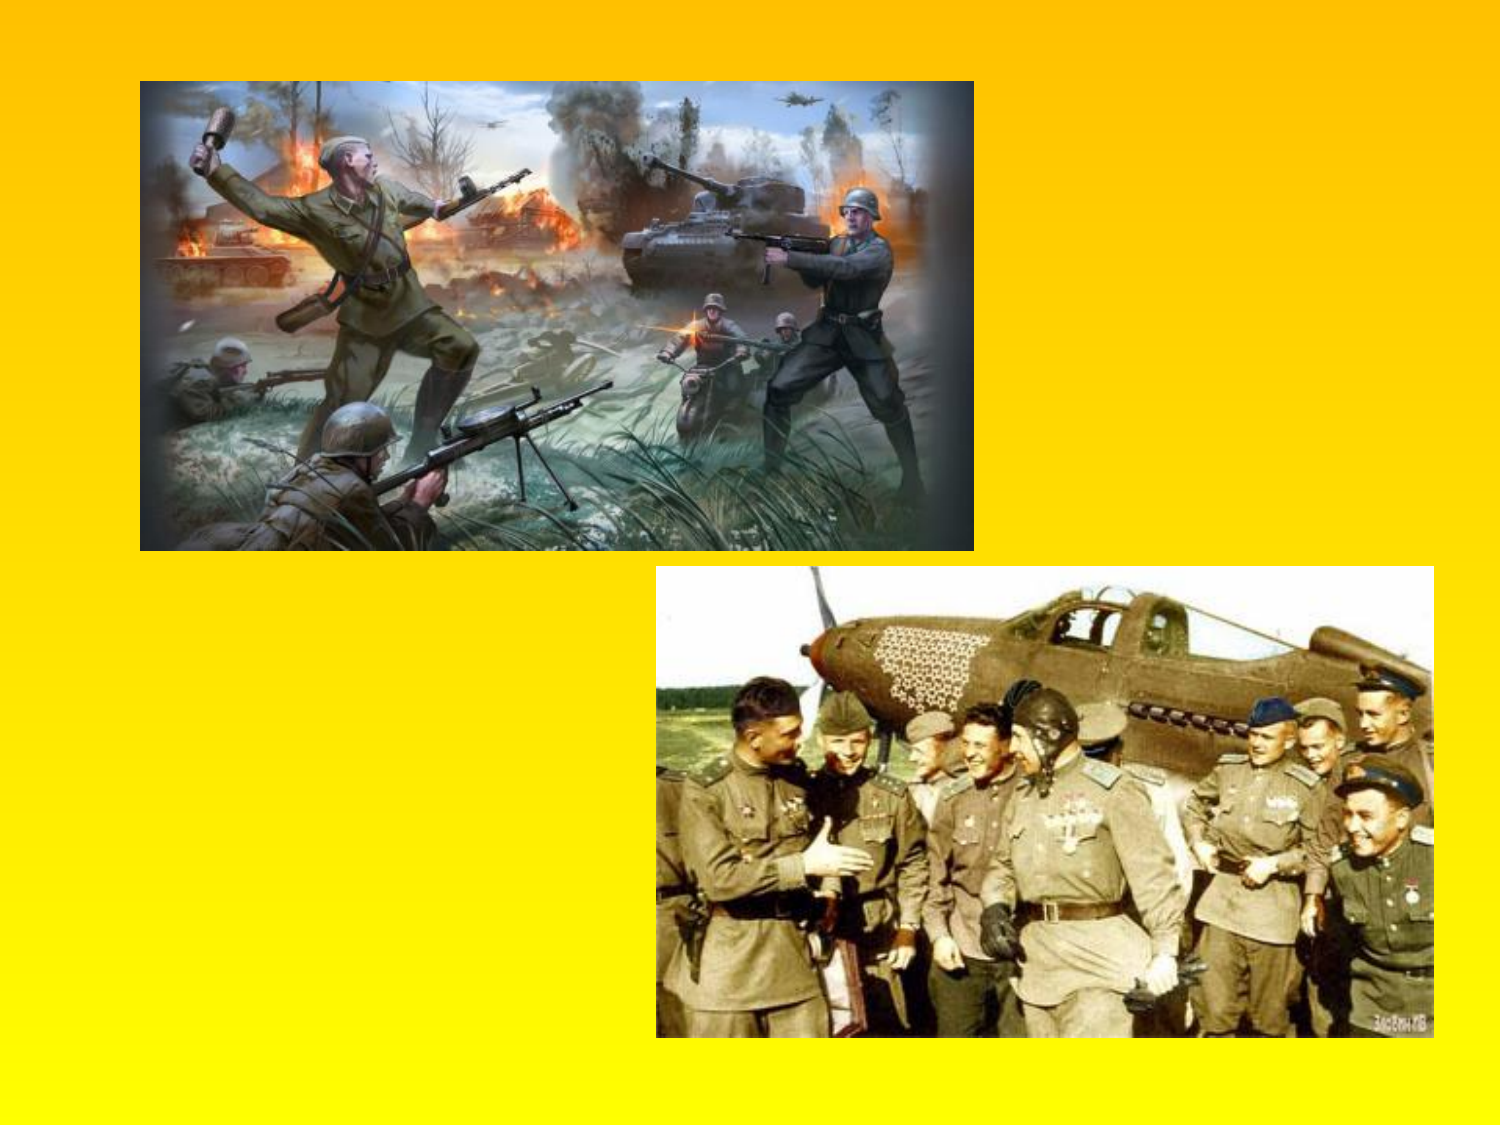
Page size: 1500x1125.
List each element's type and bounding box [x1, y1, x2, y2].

list [140, 81, 974, 551]
list [655, 566, 1434, 1038]
